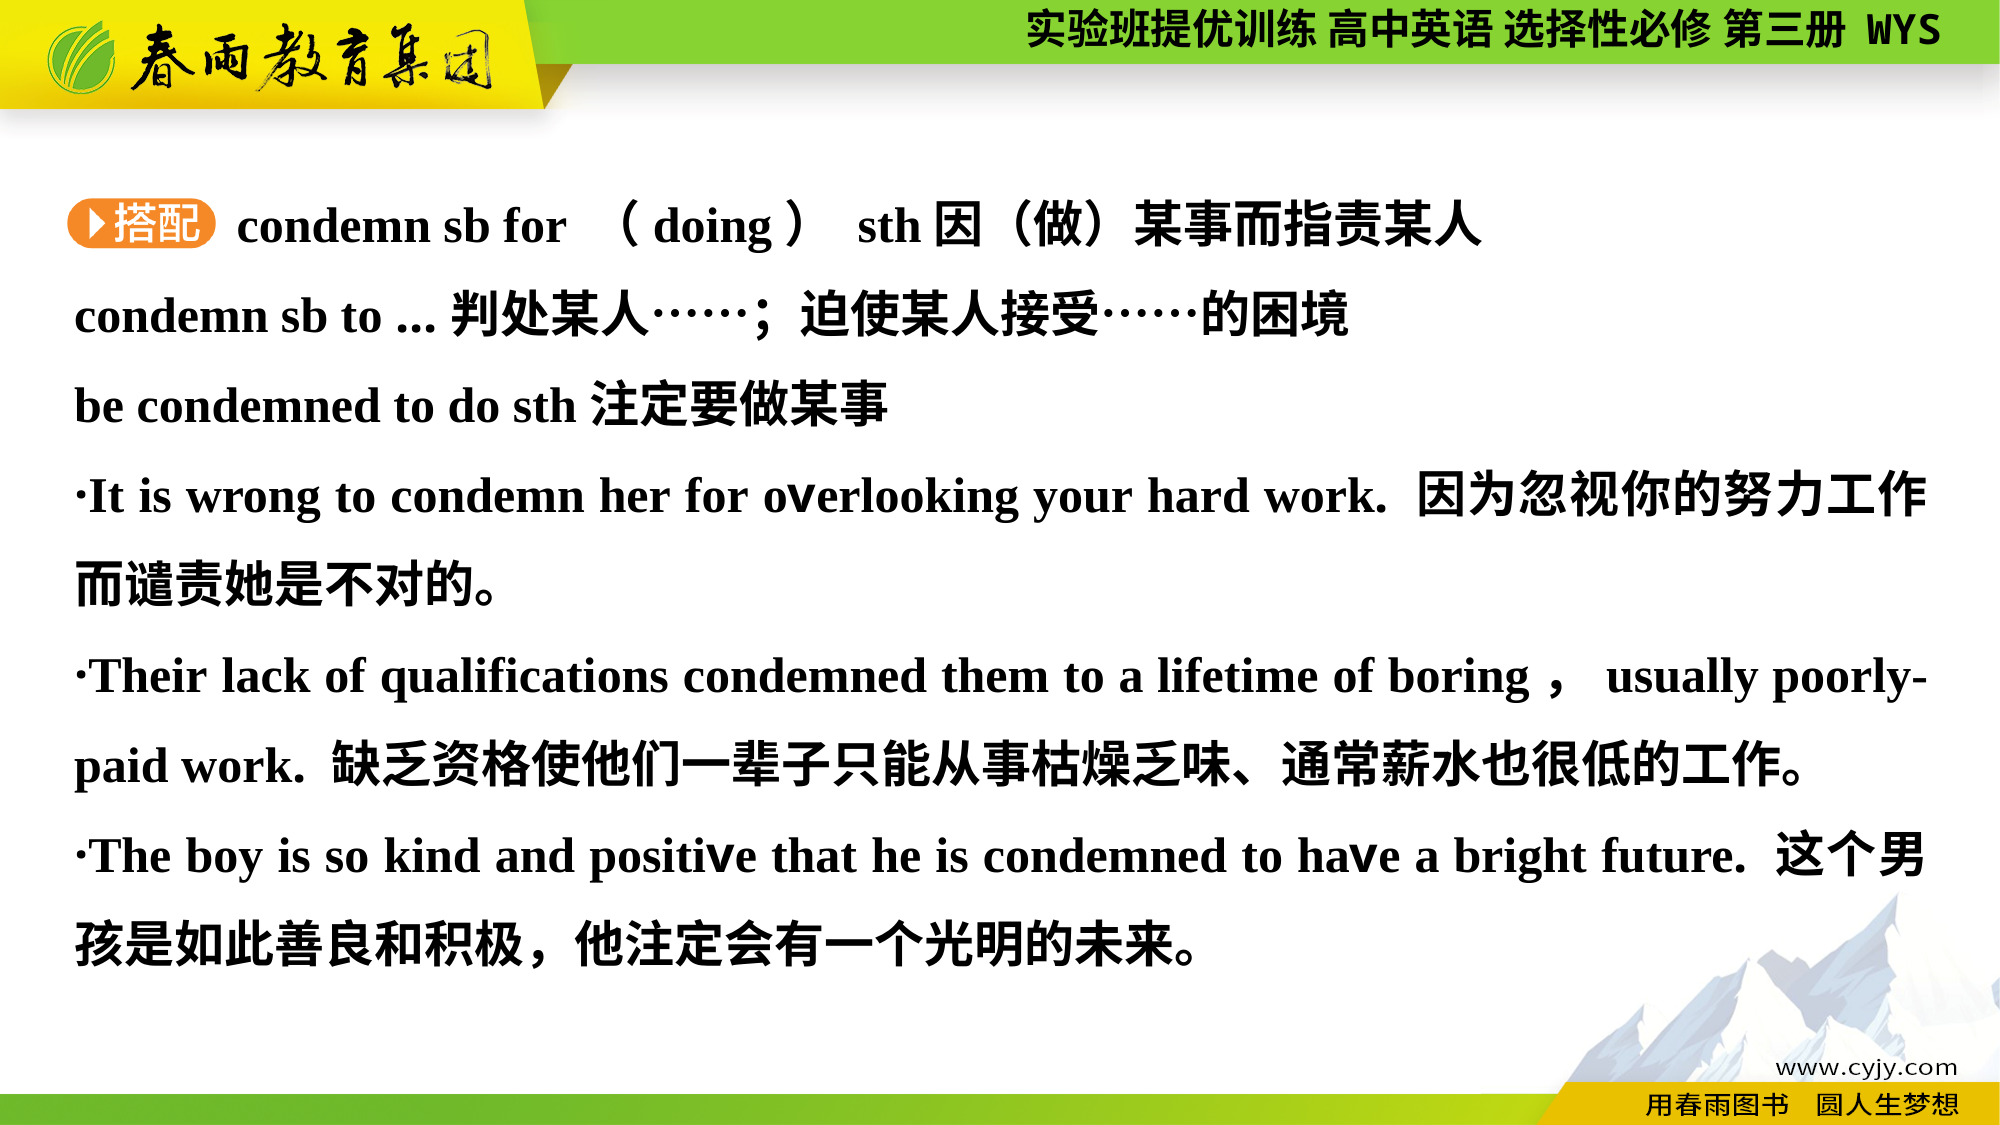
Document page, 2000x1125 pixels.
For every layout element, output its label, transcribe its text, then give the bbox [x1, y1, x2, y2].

picture [0, 0, 2000, 1125]
list condemn sb for （doing） sth因（做）某事而指责某人 condemn sb to ...判处某人……；迫使某人接受……的困境 be condemned to do sth注定要做某事 ·It is wrong to condemn her for overlooking your hard work. 因为忽视你的努力工作而谴责她是不对的。 ·Their lack of qualifications condemned them to a lifetime of boring，usually poorly-paid work. 缺乏资格使他们一辈子只能从事枯燥乏味、通常薪水也很低的工作。 ·The boy is so kind and positive that he is condemned to have a bright future. 这个男孩是如此善良和积极，他注定会有一个光明的未来。 [59, 154, 1944, 988]
